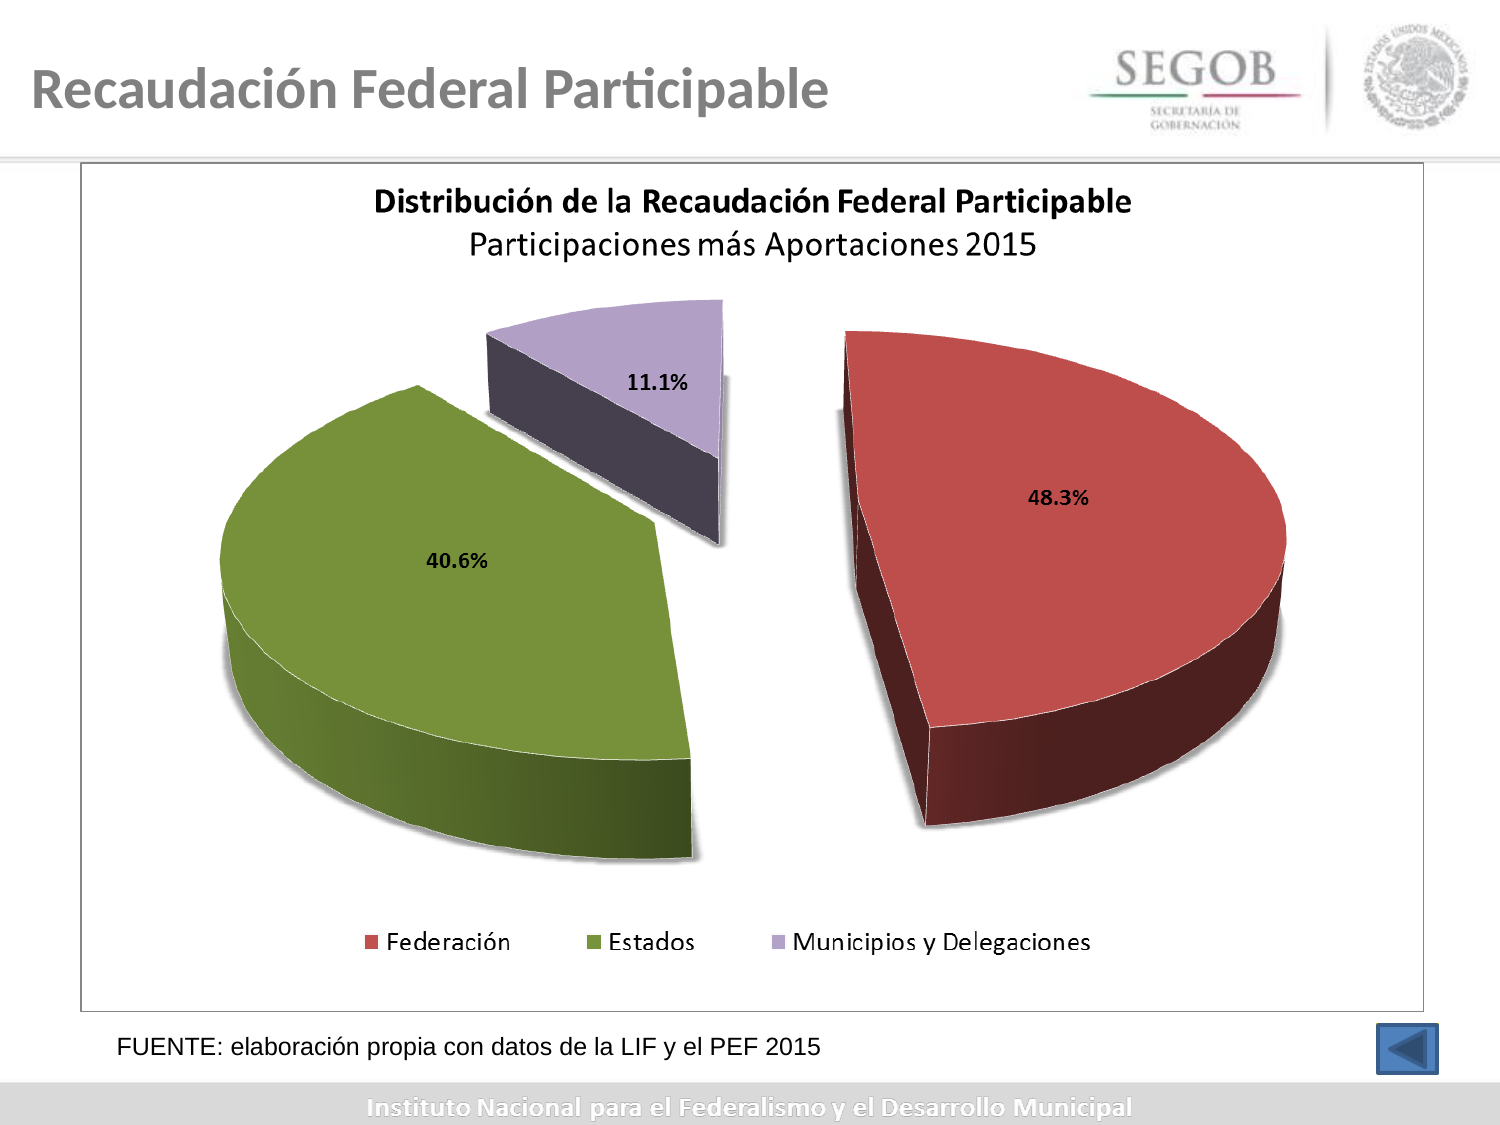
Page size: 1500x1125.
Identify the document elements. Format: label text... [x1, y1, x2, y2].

text_box FUENTE: elaboración propia con datos de la LIF y el PEF 2015 [101, 1023, 838, 1068]
text_box Recaudación Federal Participable [16, 56, 1069, 128]
picture [0, 0, 1500, 1125]
